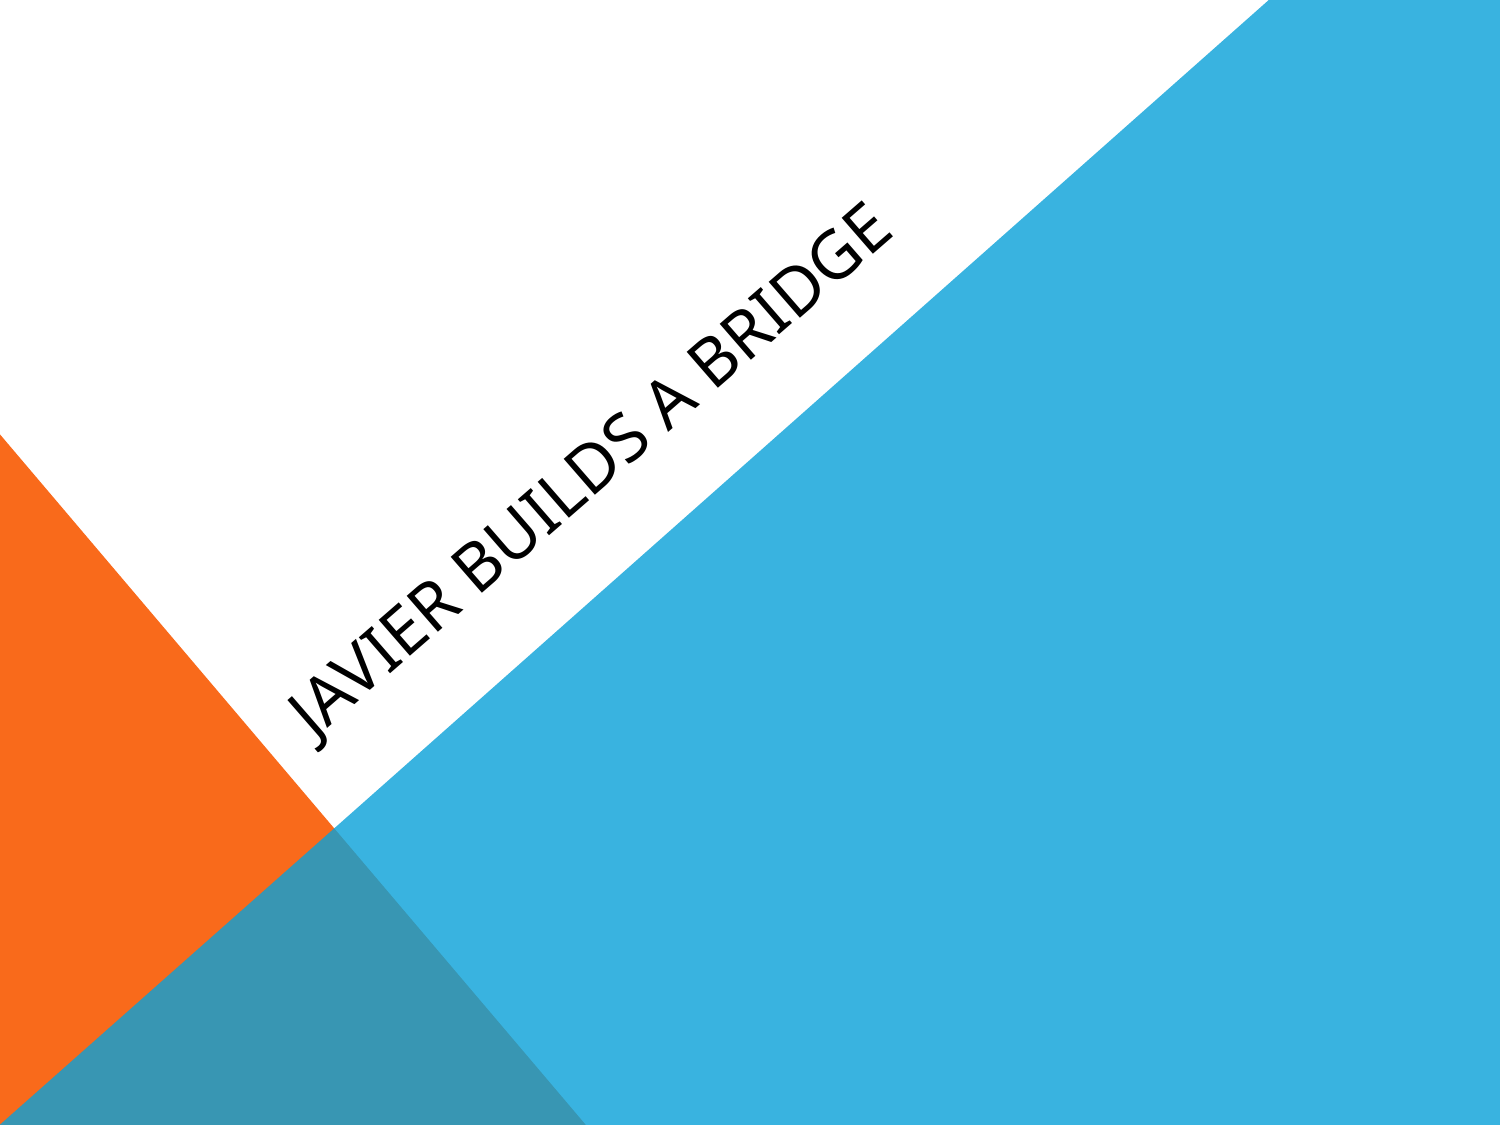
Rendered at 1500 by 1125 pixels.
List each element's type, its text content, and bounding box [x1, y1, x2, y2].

title Javier Builds A bridge [182, 4, 1012, 762]
